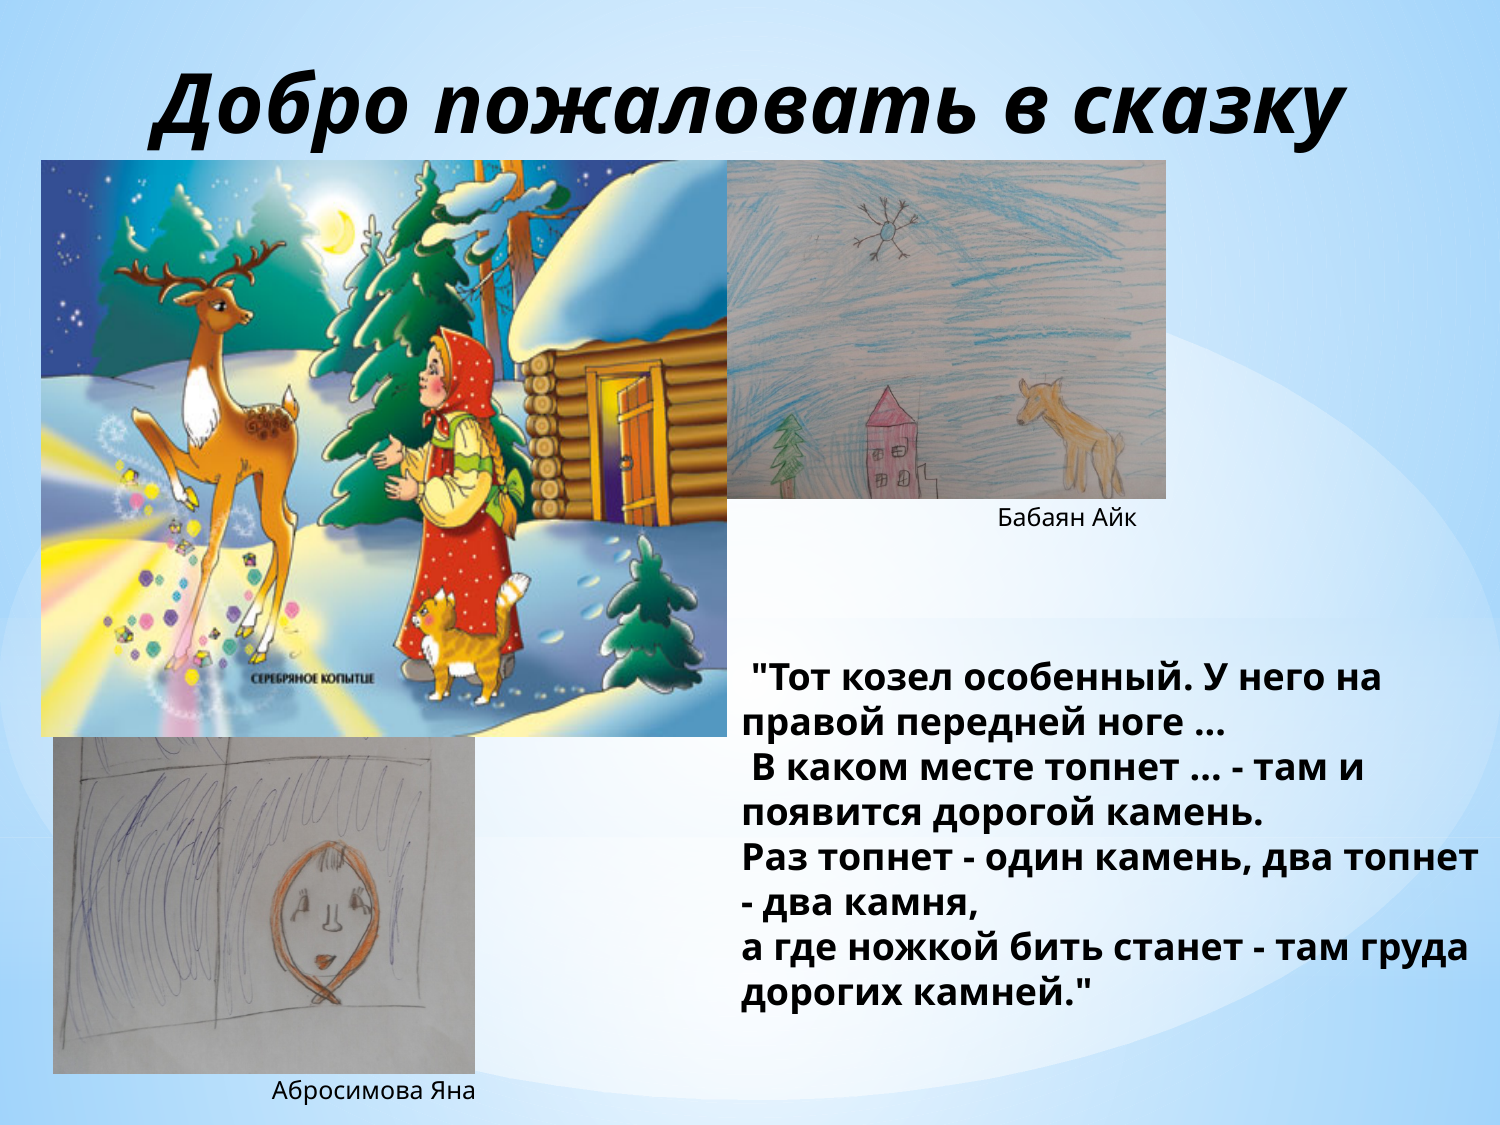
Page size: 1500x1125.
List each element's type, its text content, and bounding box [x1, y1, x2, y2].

text_box Абросимова Яна [257, 1066, 492, 1112]
picture [41, 160, 1166, 1075]
picture [131, 193, 142, 204]
text_box Добро пожаловать в сказку [41, 42, 1459, 196]
text_box "Тот козел особенный. У него на правой передней ноге ... В каком месте топнет ... - там и появится дорогой камень. Раз топнет - один камень, два топнет - два камня, а где ножкой бить станет - там груда дорогих камней." [726, 645, 1500, 1020]
picture [139, 180, 146, 186]
text_box Бабаян Айк [982, 510, 1153, 539]
